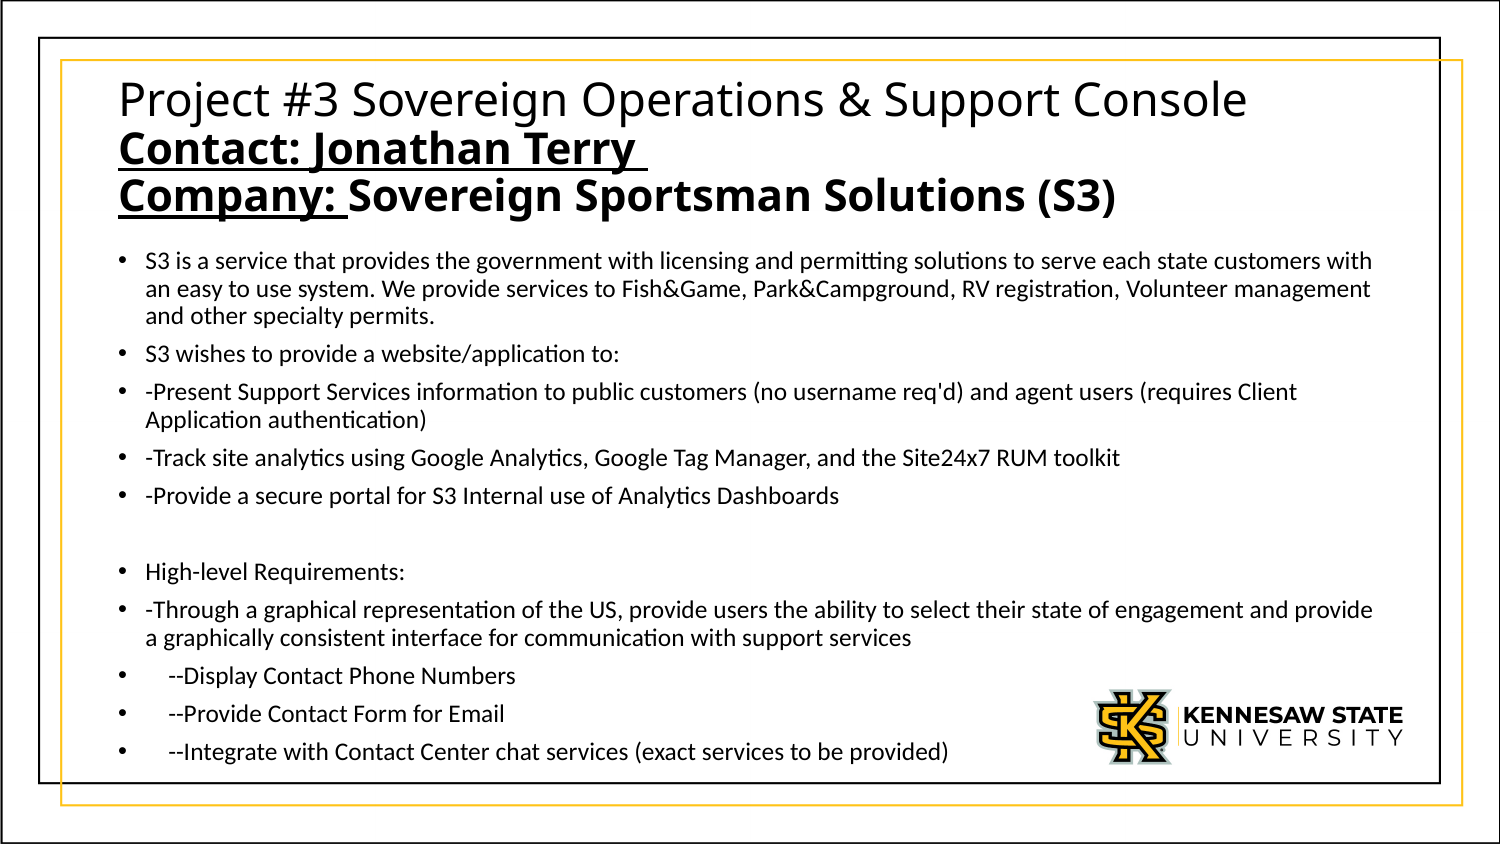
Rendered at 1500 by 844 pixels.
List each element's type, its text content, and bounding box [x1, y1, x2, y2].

title Project #3 Sovereign Operations & Support Console Contact: Jonathan Terry Company: Sovereign Sportsman Solutions (S3) [103, 67, 1467, 231]
list S3 is a service that provides the government with licensing and permitting solutions to serve each state customers with an easy to use system. We provide services to Fish&Game, Park&Campground, RV registration, Volunteer management and other specialty permits. S3 wishes to provide a website/application to: -Present Support Services information to public customers (no username req'd) and agent users (requires Client Application authentication) -Track site analytics using Google Analytics, Google Tag Manager, and the Site24x7 RUM toolkit -Provide a secure portal for S3 Internal use of Analytics Dashboards High-level Requirements: -Through a graphical representation of the US, provide users the ability to select their state of engagement and provide a graphically consistent interface for communication with support services --Display Contact Phone Numbers --Provide Contact Form for Email --Integrate with Contact Center chat services (exact services to be provided) [103, 240, 1397, 776]
picture [0, 0, 1500, 844]
